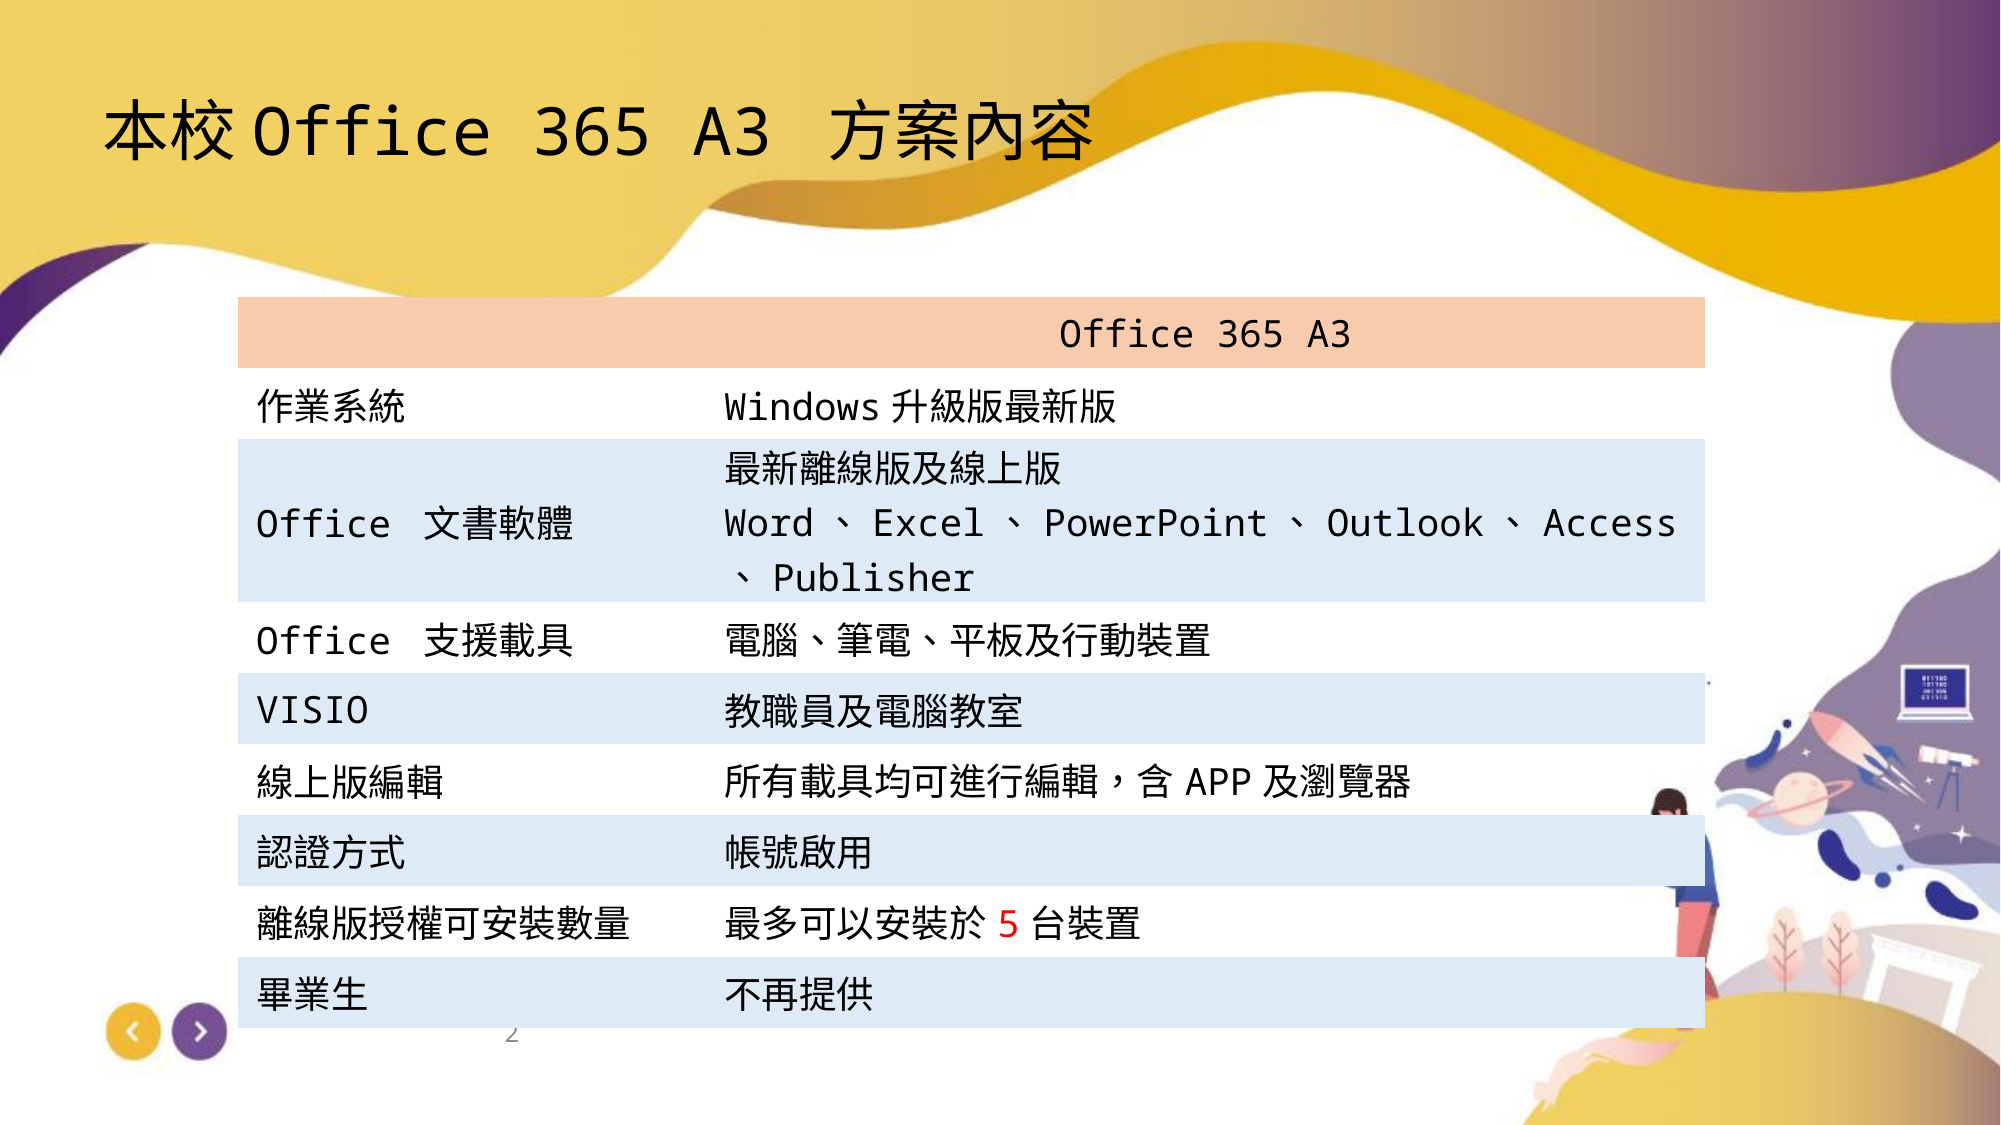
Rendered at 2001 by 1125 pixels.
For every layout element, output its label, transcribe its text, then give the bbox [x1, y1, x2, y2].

picture [0, 0, 2001, 1125]
table_cell 最多可以安裝於5台裝置 [706, 886, 1705, 957]
table_cell Windows升級版最新版 [706, 368, 1705, 439]
table_cell VISIO [238, 673, 706, 744]
list 本校Office 365 A3 方案內容 [87, 90, 1174, 170]
table_header Office 365 A3 [706, 297, 1705, 368]
table_header [238, 297, 706, 368]
table_cell Office 文書軟體 [238, 439, 706, 602]
table_cell 作業系統 [238, 368, 706, 439]
table_cell 帳號啟用 [706, 815, 1705, 886]
table_cell 不再提供 [706, 957, 1705, 1028]
table_cell 教職員及電腦教室 [706, 673, 1705, 744]
table_cell 電腦、筆電、平板及行動裝置 [706, 602, 1705, 673]
table_cell 線上版編輯 [238, 744, 706, 815]
table_cell 最新離線版及線上版 Word、Excel、PowerPoint、Outlook、Access、Publisher [706, 439, 1705, 602]
table_cell Office 支援載具 [238, 602, 706, 673]
table_cell 畢業生 [238, 957, 706, 1028]
table_cell 認證方式 [238, 815, 706, 886]
table_cell 離線版授權可安裝數量 [238, 886, 706, 957]
table_cell 所有載具均可進行編輯，含APP及瀏覽器 [706, 744, 1705, 815]
